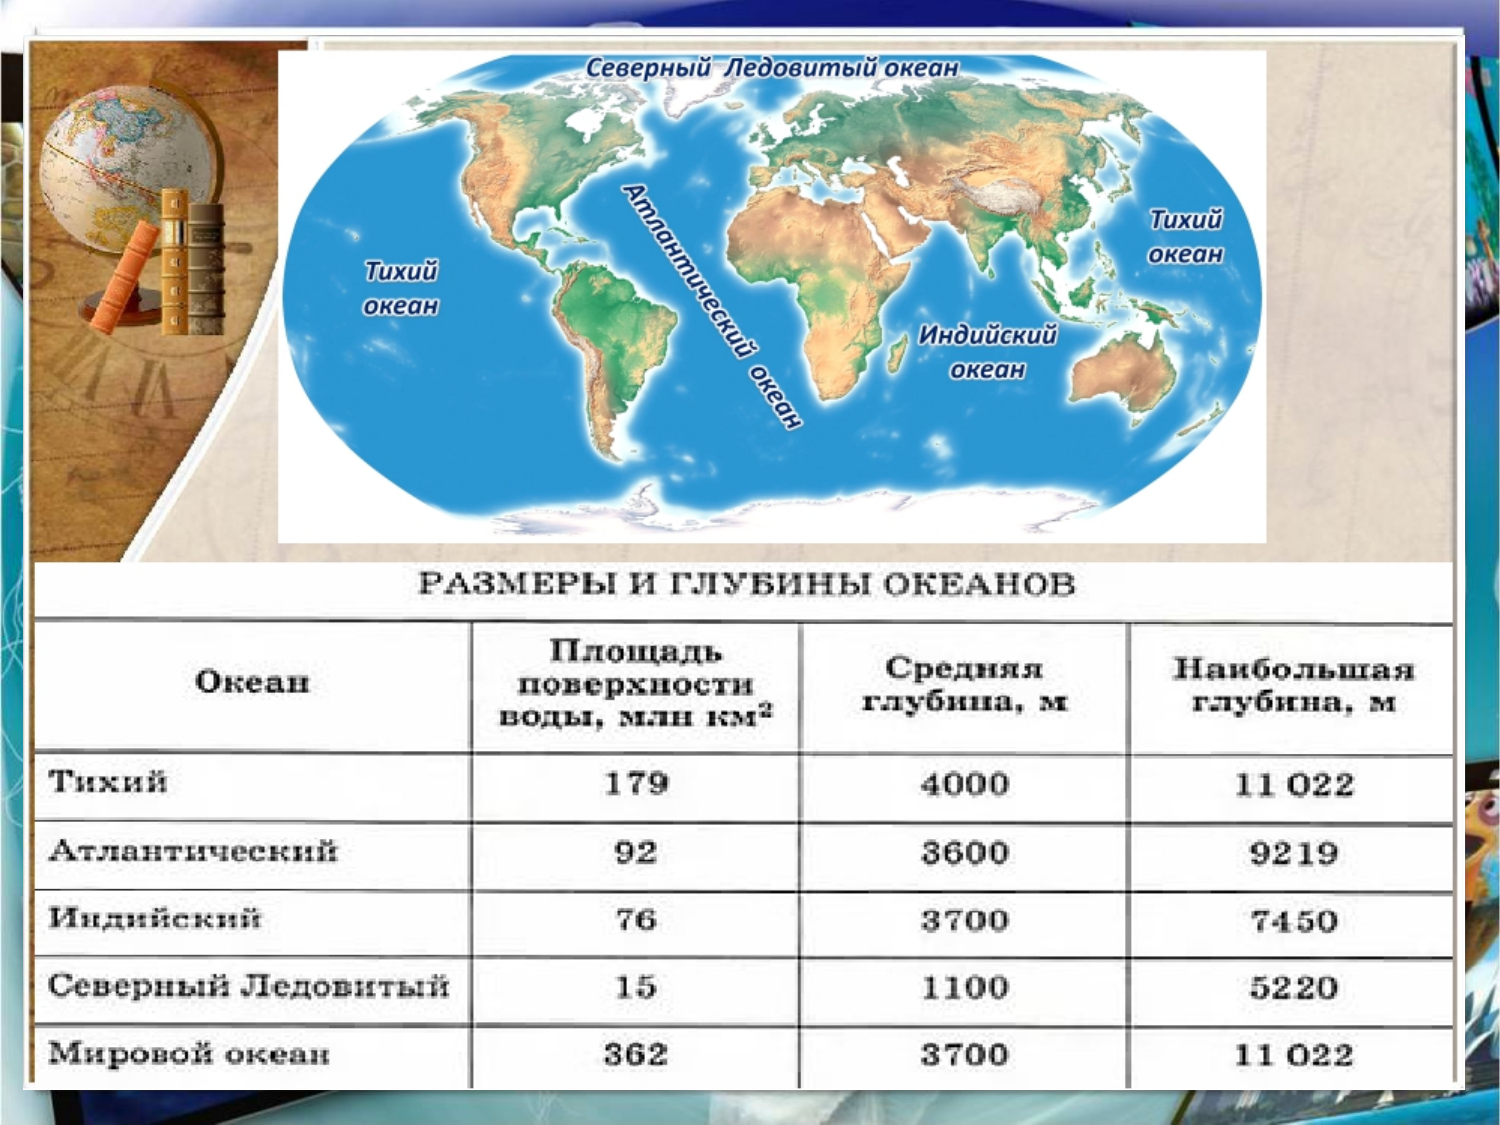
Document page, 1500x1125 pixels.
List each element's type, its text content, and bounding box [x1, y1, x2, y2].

picture [0, 0, 1500, 1125]
footer http://aida.ucoz.ru [512, 1097, 988, 1103]
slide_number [75, 1097, 425, 1103]
slide_number 5 [1074, 1097, 1425, 1103]
